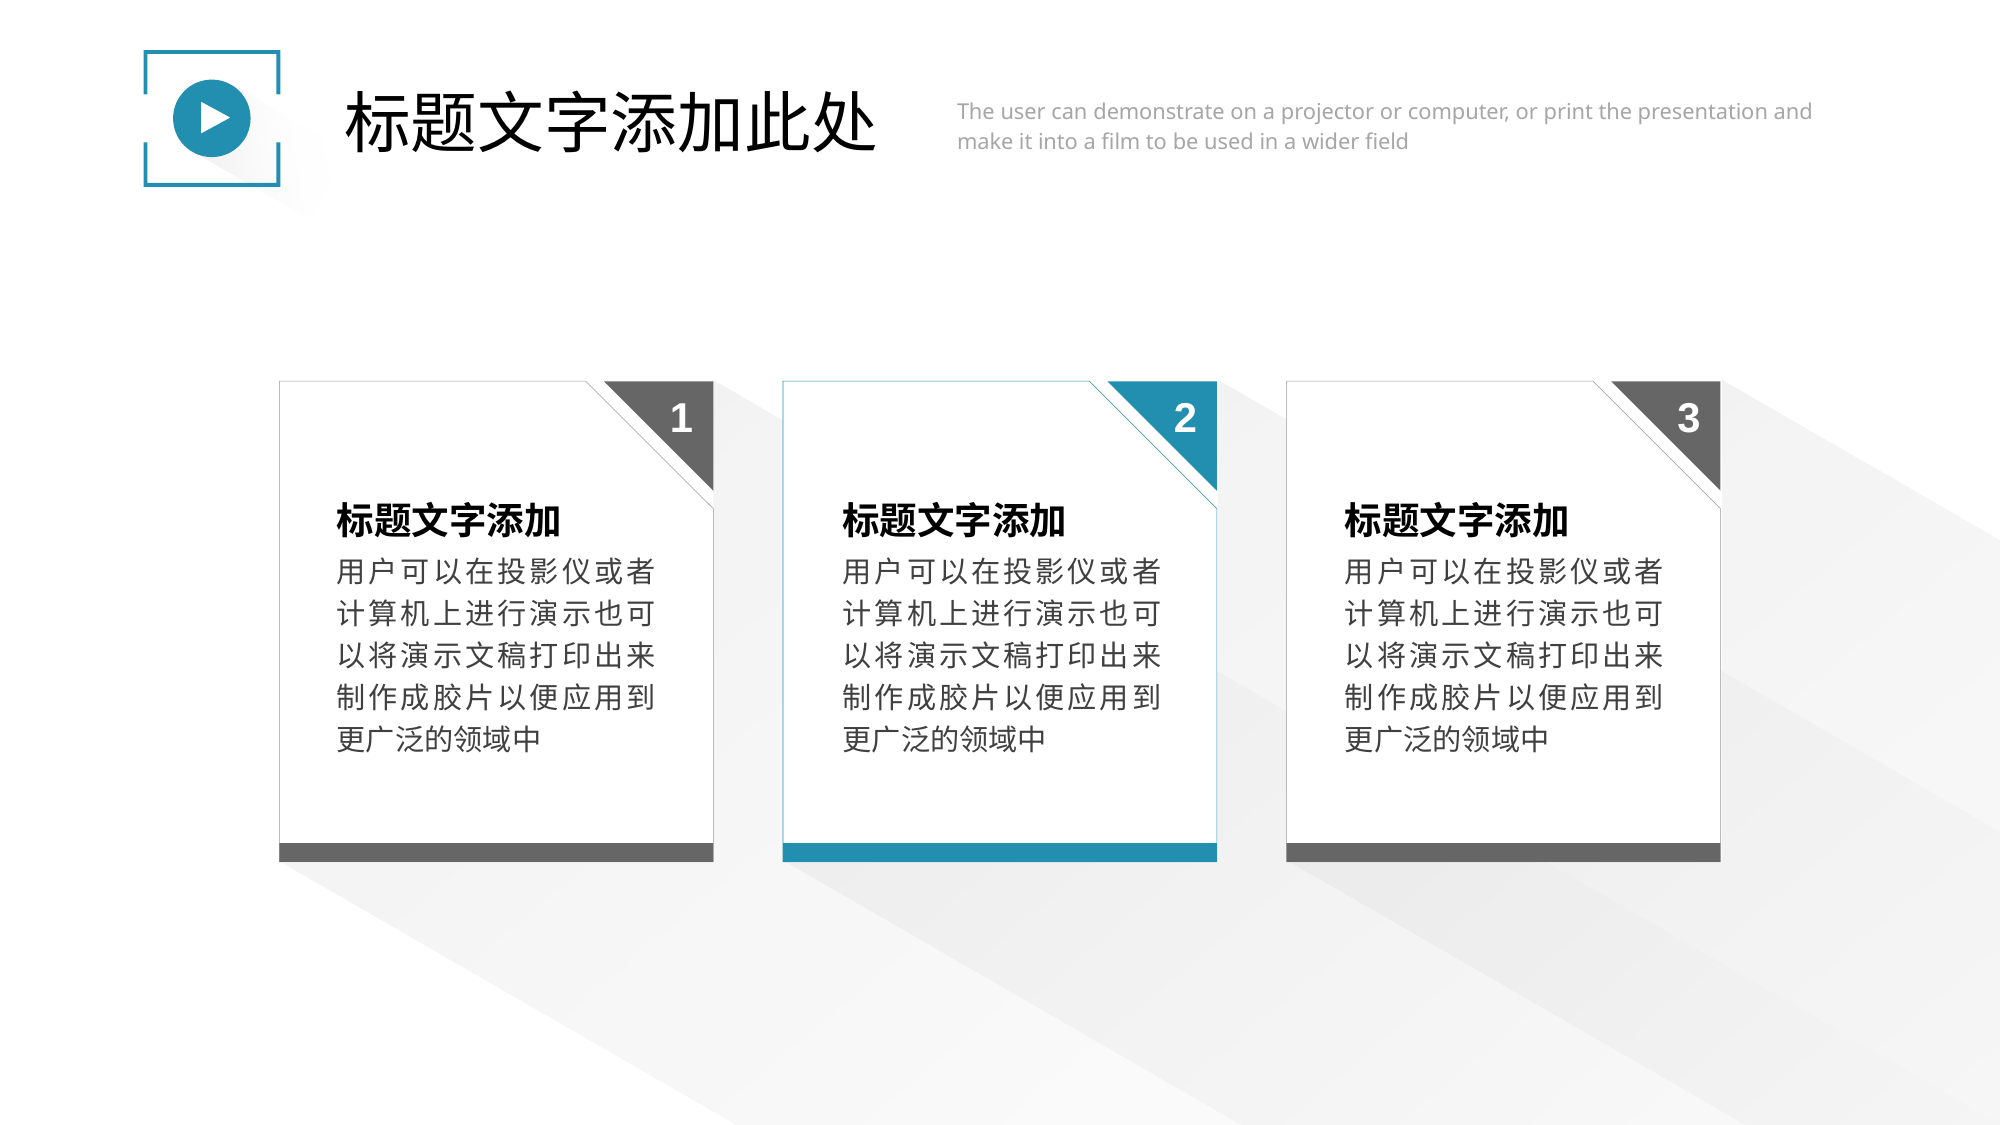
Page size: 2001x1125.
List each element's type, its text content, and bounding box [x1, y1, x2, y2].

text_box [321, 481, 671, 767]
text_box [276, 378, 1237, 1125]
text_box [784, 378, 1741, 1125]
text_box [279, 381, 714, 862]
text_box 标题文字添加此处 [338, 73, 894, 168]
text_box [1286, 381, 1721, 862]
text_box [827, 481, 1177, 767]
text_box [143, 49, 338, 190]
text_box [1289, 378, 2000, 1125]
text_box The user can demonstrate on a projector or computer, or print the presentation and make it into a film to be used in a wider field [942, 86, 1857, 162]
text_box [1330, 481, 1680, 767]
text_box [782, 381, 1217, 862]
